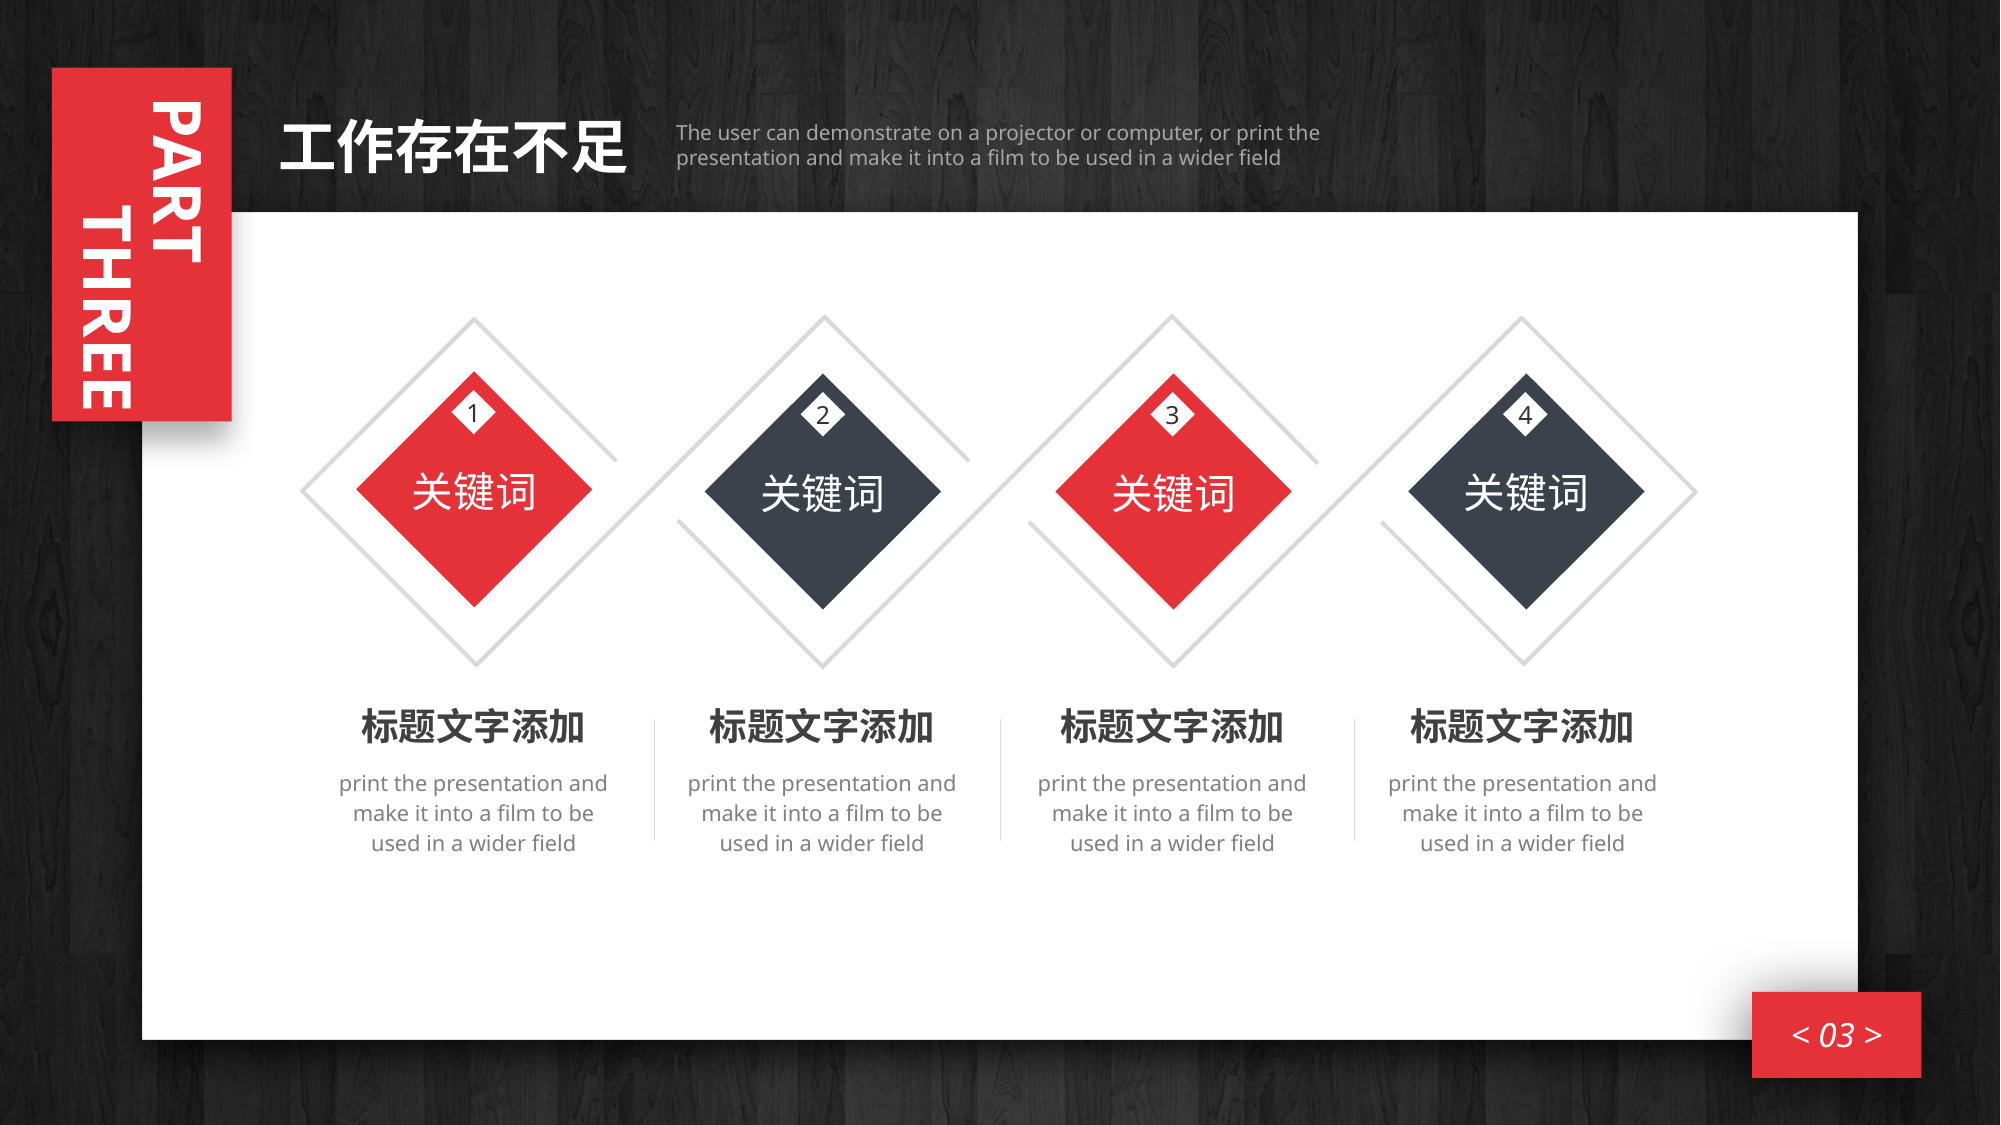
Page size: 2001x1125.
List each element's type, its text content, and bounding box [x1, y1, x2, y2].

text_box The user can demonstrate on a projector or computer, or print the presentation and make it into a film to be used in a wider field [661, 112, 1439, 178]
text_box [1010, 694, 1335, 865]
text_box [311, 694, 636, 865]
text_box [1361, 694, 1685, 865]
text_box 工作存在不足 [264, 102, 953, 188]
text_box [660, 694, 985, 865]
picture [0, 0, 2000, 1125]
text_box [302, 316, 1696, 841]
